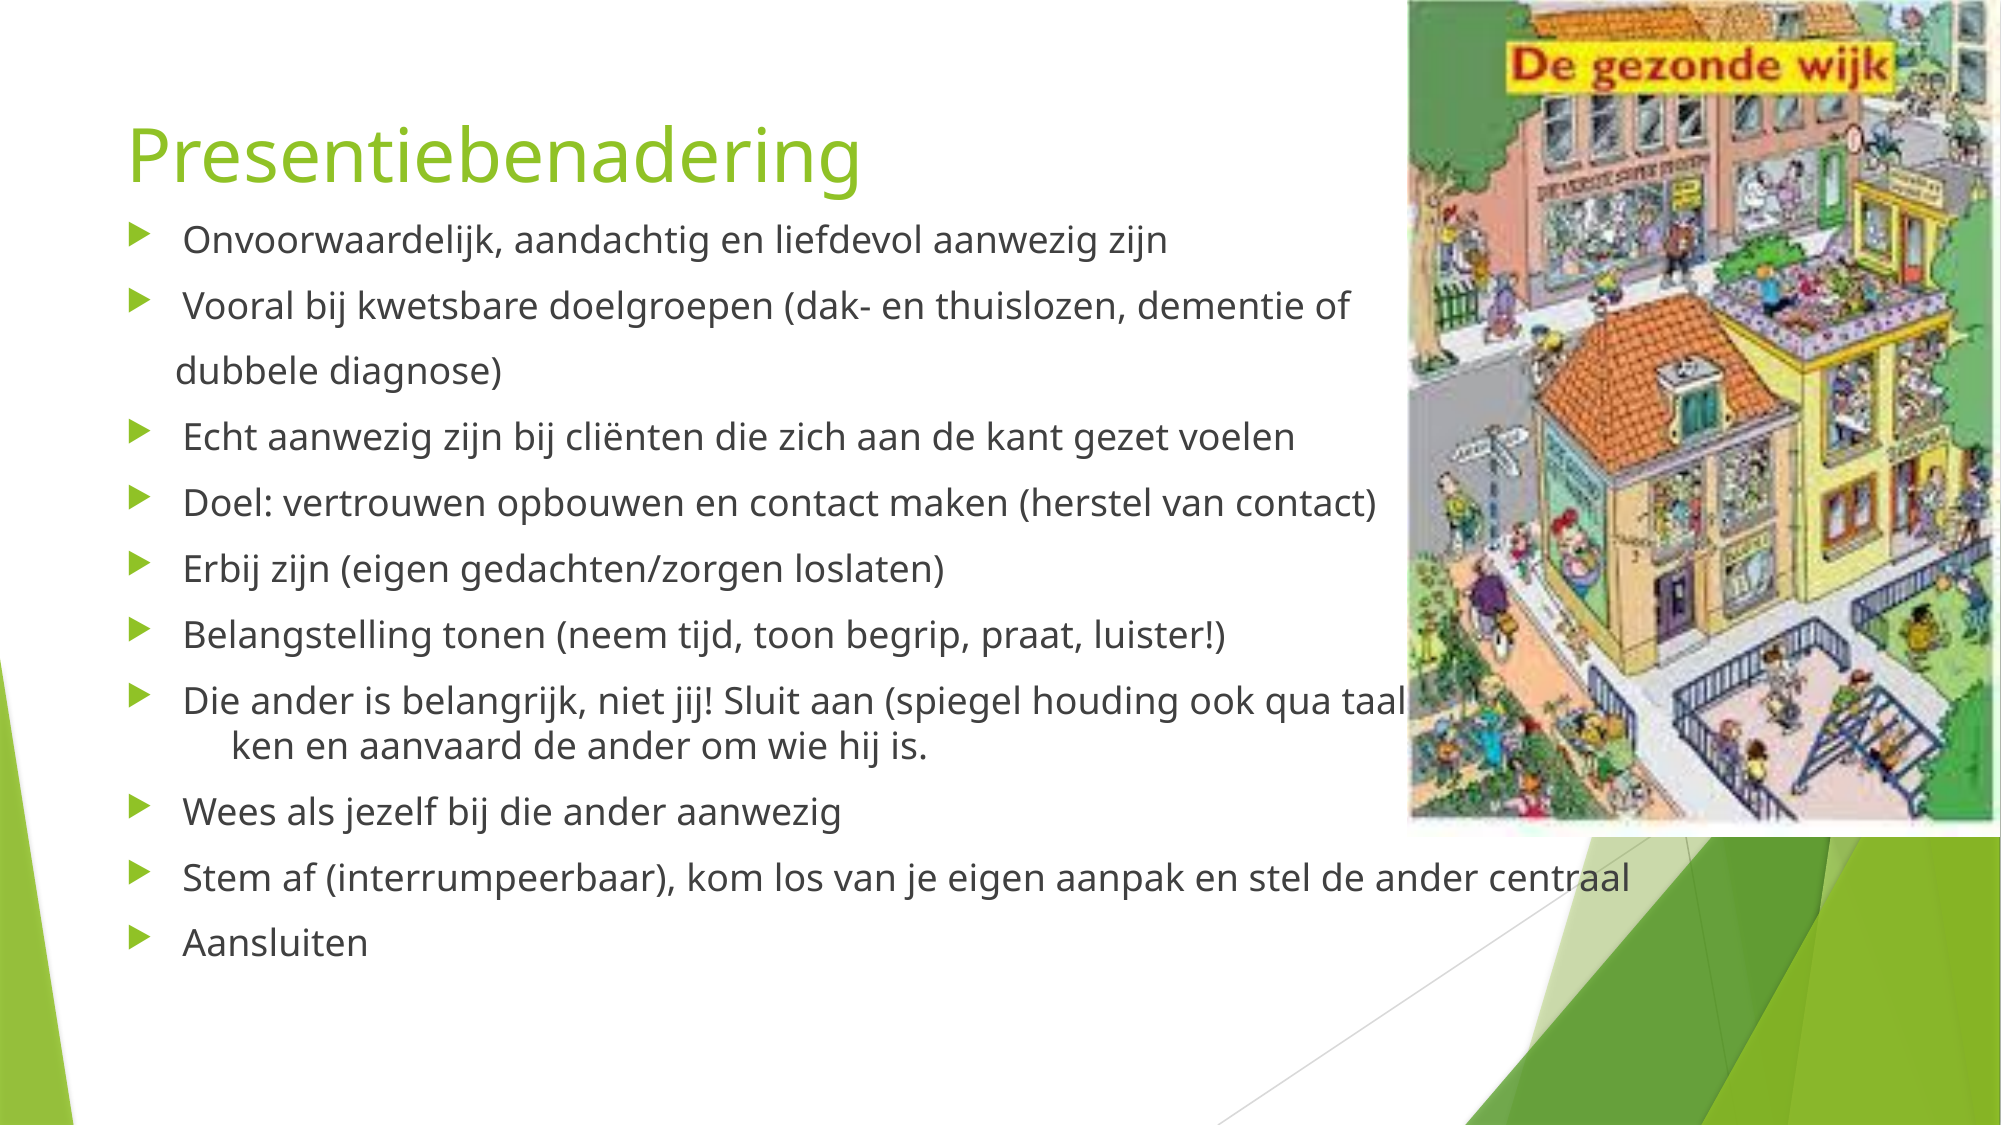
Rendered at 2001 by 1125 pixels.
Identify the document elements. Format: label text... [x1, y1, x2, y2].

list Onvoorwaardelijk, aandachtig en liefdevol aanwezig zijn Vooral bij kwetsbare doelgroepen (dak- en thuislozen, dementie of dubbele diagnose) Echt aanwezig zijn bij cliënten die zich aan de kant gezet voelen Doel: vertrouwen opbouwen en contact maken (herstel van contact) Erbij zijn (eigen gedachten/zorgen loslaten) Belangstelling tonen (neem tijd, toon begrip, praat, luister!) Die ander is belangrijk, niet jij! Sluit aan (spiegel houding ook qua taal), ken en aanvaard de ander om wie hij is. Wees als jezelf bij die ander aanwezig Stem af (interrumpeerbaar), kom los van je eigen aanpak en stel de ander centraal Aansluiten [111, 208, 1734, 1125]
title Presentiebenadering [111, 99, 1402, 208]
picture [1407, 0, 2000, 837]
